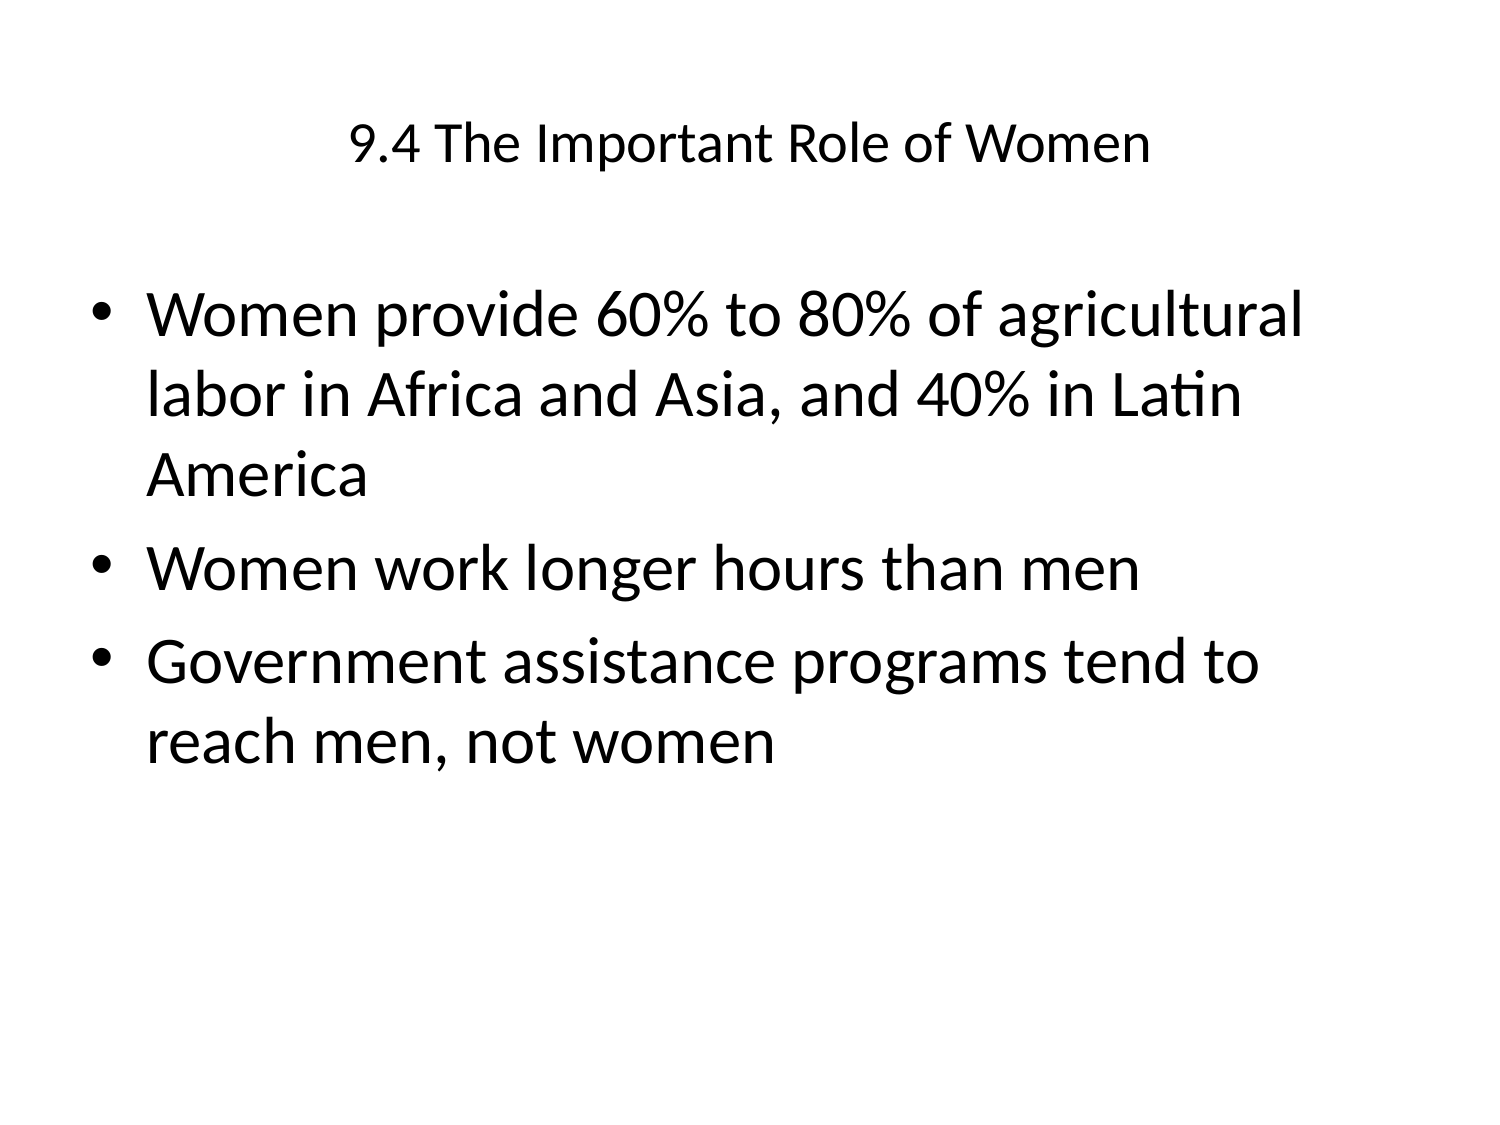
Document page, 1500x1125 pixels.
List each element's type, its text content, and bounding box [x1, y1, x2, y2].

list Women provide 60% to 80% of agricultural labor in Africa and Asia, and 40% in Latin America Women work longer hours than men Government assistance programs tend to reach men, not women [75, 262, 1425, 1005]
title 9.4 The Important Role of Women [75, 45, 1425, 233]
